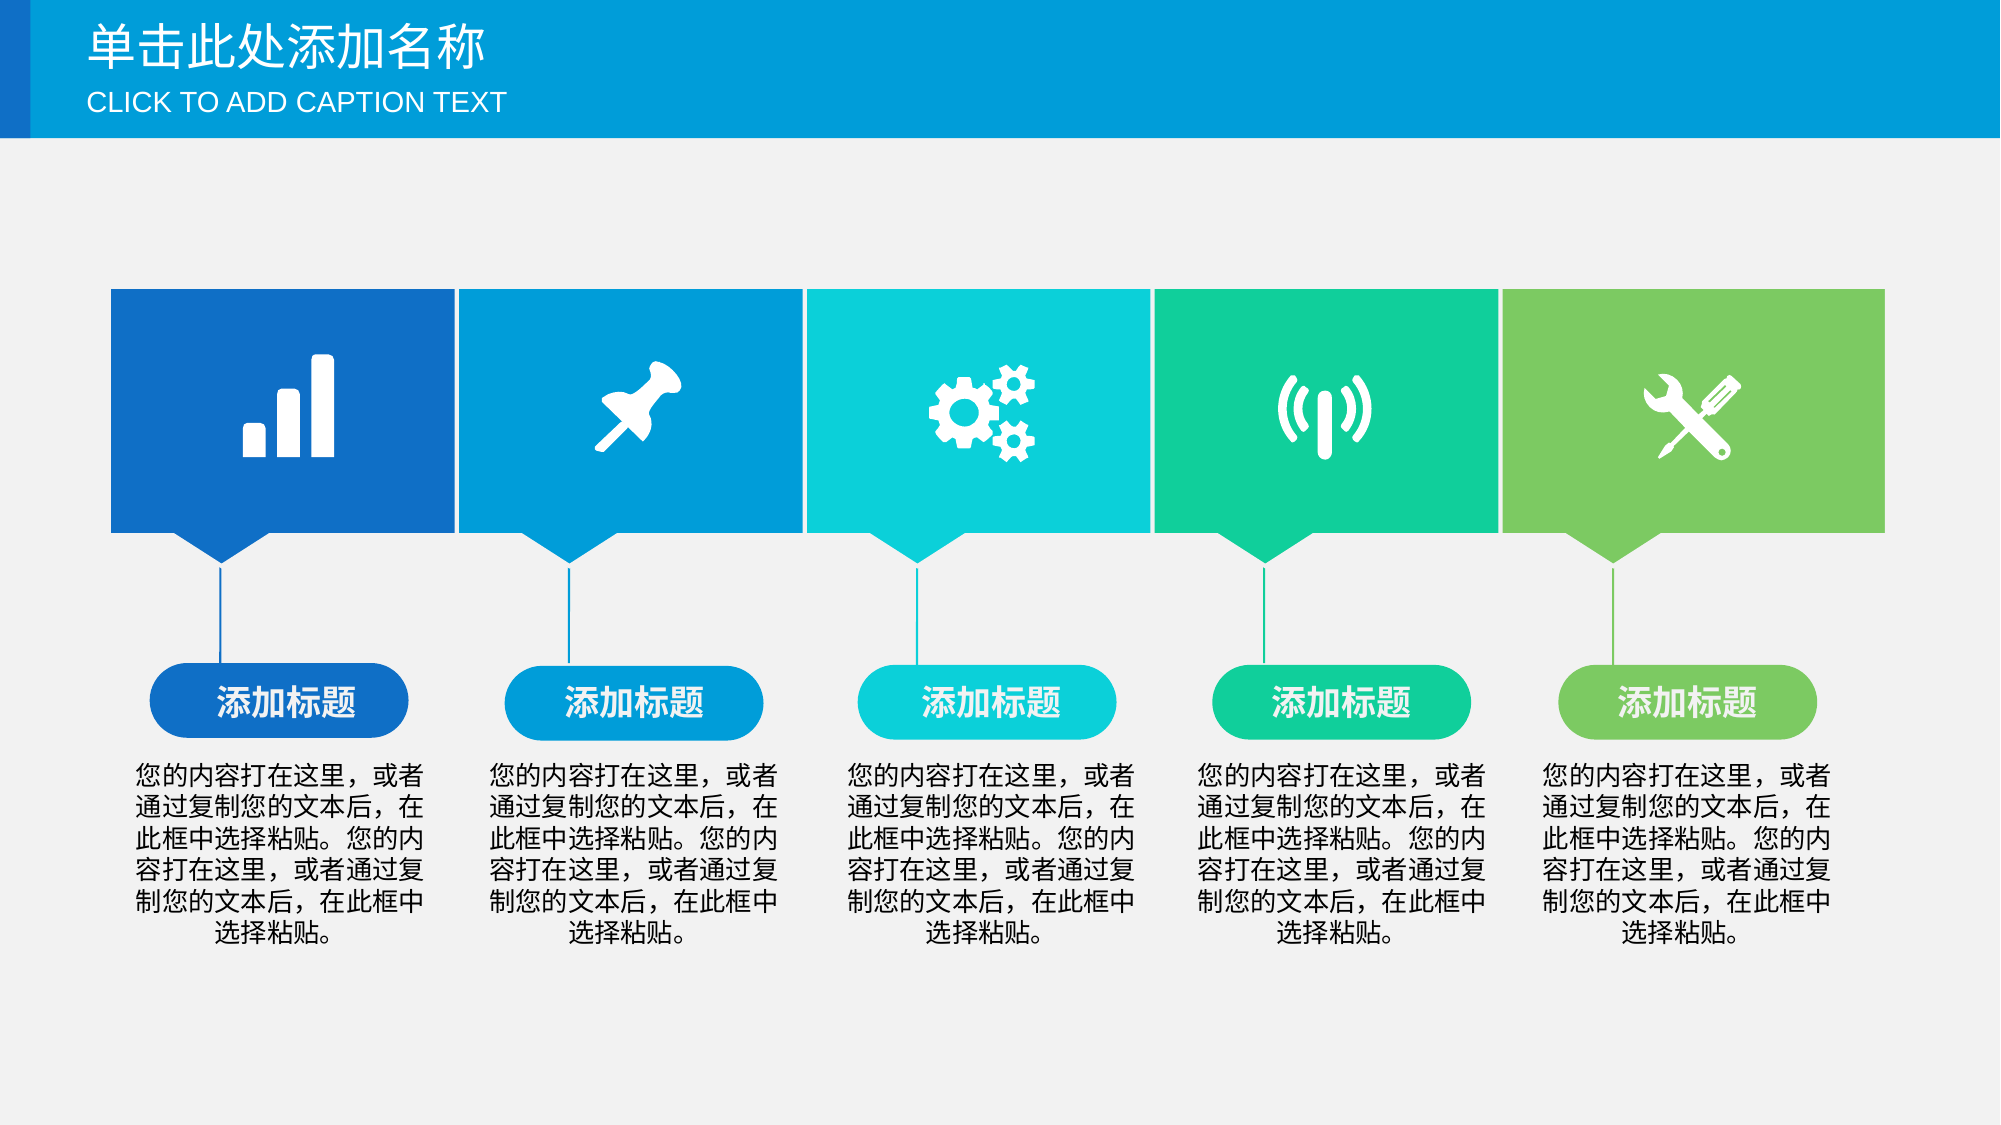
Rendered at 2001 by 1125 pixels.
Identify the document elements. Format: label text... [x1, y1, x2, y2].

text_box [108, 286, 496, 667]
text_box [804, 286, 1192, 667]
text_box 单击此处添加名称 [86, 15, 493, 76]
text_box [1152, 286, 1500, 663]
text_box 您的内容打在这里，或者通过复制您的文本后，在此框中选择粘贴。您的内容打在这里，或者通过复制您的文本后，在此框中选择粘贴。 [114, 751, 447, 956]
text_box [504, 665, 764, 741]
text_box CLICK TO ADD CAPTION TEXT [86, 83, 602, 119]
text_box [1500, 286, 1888, 667]
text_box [456, 286, 804, 663]
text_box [857, 667, 1117, 740]
text_box [31, 0, 2000, 139]
text_box 您的内容打在这里，或者通过复制您的文本后，在此框中选择粘贴。您的内容打在这里，或者通过复制您的文本后，在此框中选择粘贴。 [825, 751, 1158, 956]
text_box [0, 0, 31, 139]
text_box 您的内容打在这里，或者通过复制您的文本后，在此框中选择粘贴。您的内容打在这里，或者通过复制您的文本后，在此框中选择粘贴。 [1176, 751, 1509, 956]
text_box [1212, 664, 1472, 740]
text_box 您的内容打在这里，或者通过复制您的文本后，在此框中选择粘贴。您的内容打在这里，或者通过复制您的文本后，在此框中选择粘贴。 [1521, 751, 1854, 956]
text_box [149, 667, 409, 738]
text_box 您的内容打在这里，或者通过复制您的文本后，在此框中选择粘贴。您的内容打在这里，或者通过复制您的文本后，在此框中选择粘贴。 [467, 751, 800, 956]
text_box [1558, 667, 1818, 740]
